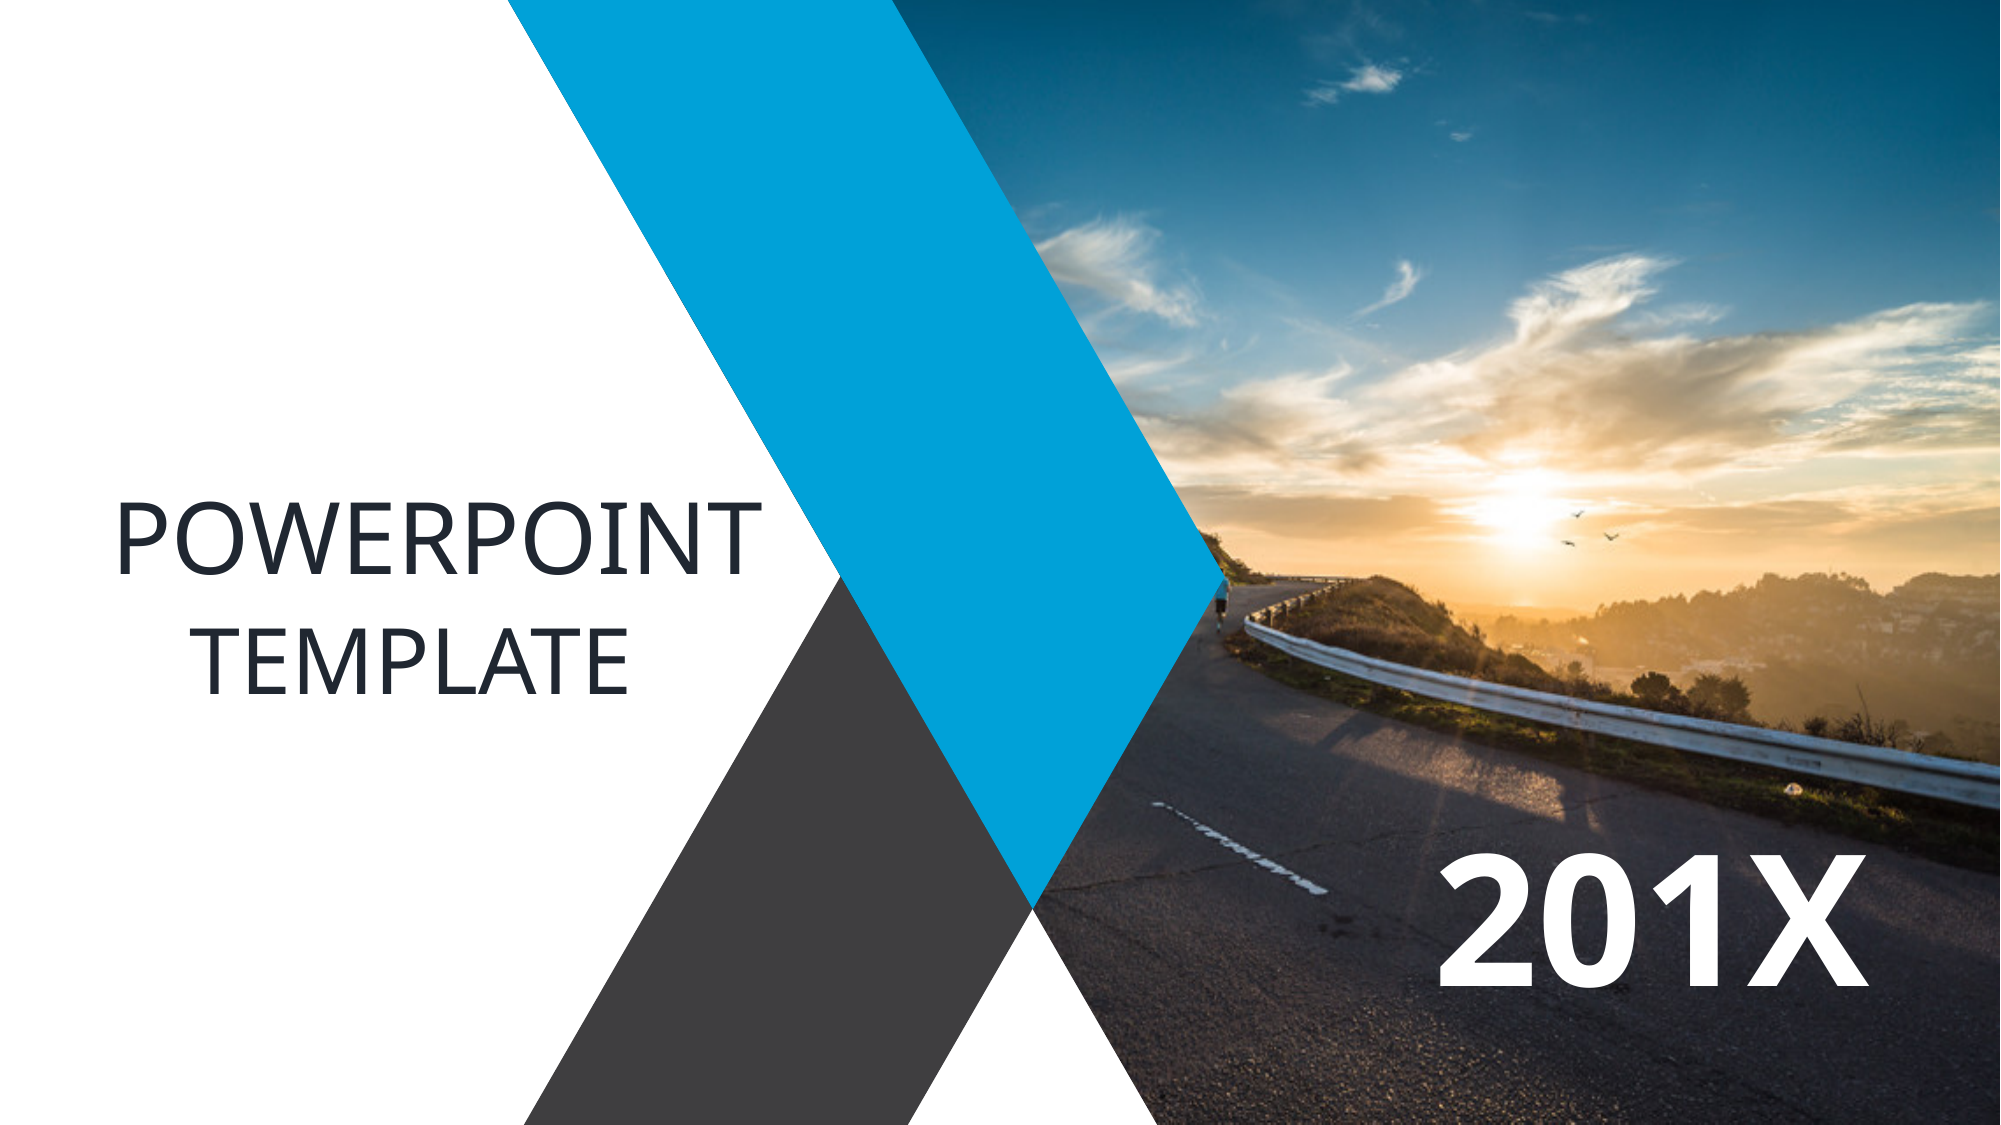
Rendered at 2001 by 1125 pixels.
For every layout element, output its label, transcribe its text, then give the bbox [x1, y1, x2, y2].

text_box [494, 0, 1225, 910]
text_box 201X [1418, 795, 1885, 1031]
text_box POWERPOINT TEMPLATE [96, 467, 857, 722]
text_box [523, 607, 1032, 1125]
text_box [893, 0, 2000, 1125]
